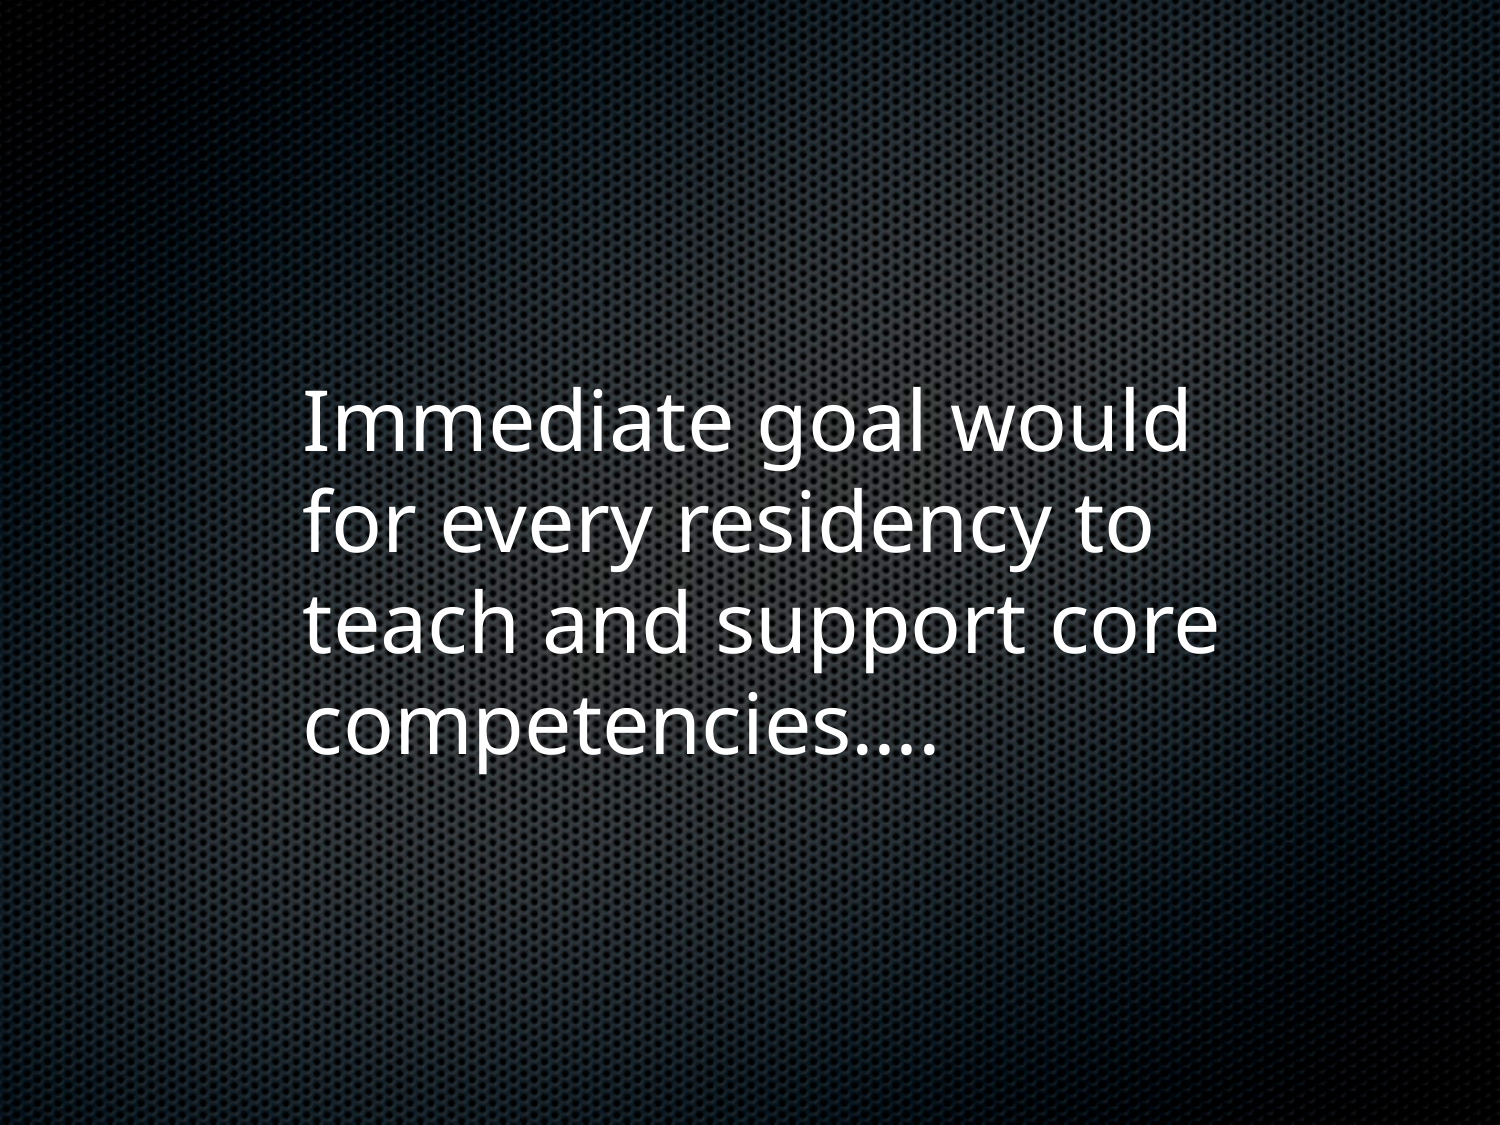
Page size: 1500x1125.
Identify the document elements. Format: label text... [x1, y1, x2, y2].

title Immediate goal would for every residency to teach and support core competencies…. [287, 279, 1251, 780]
picture [0, 0, 1500, 1125]
